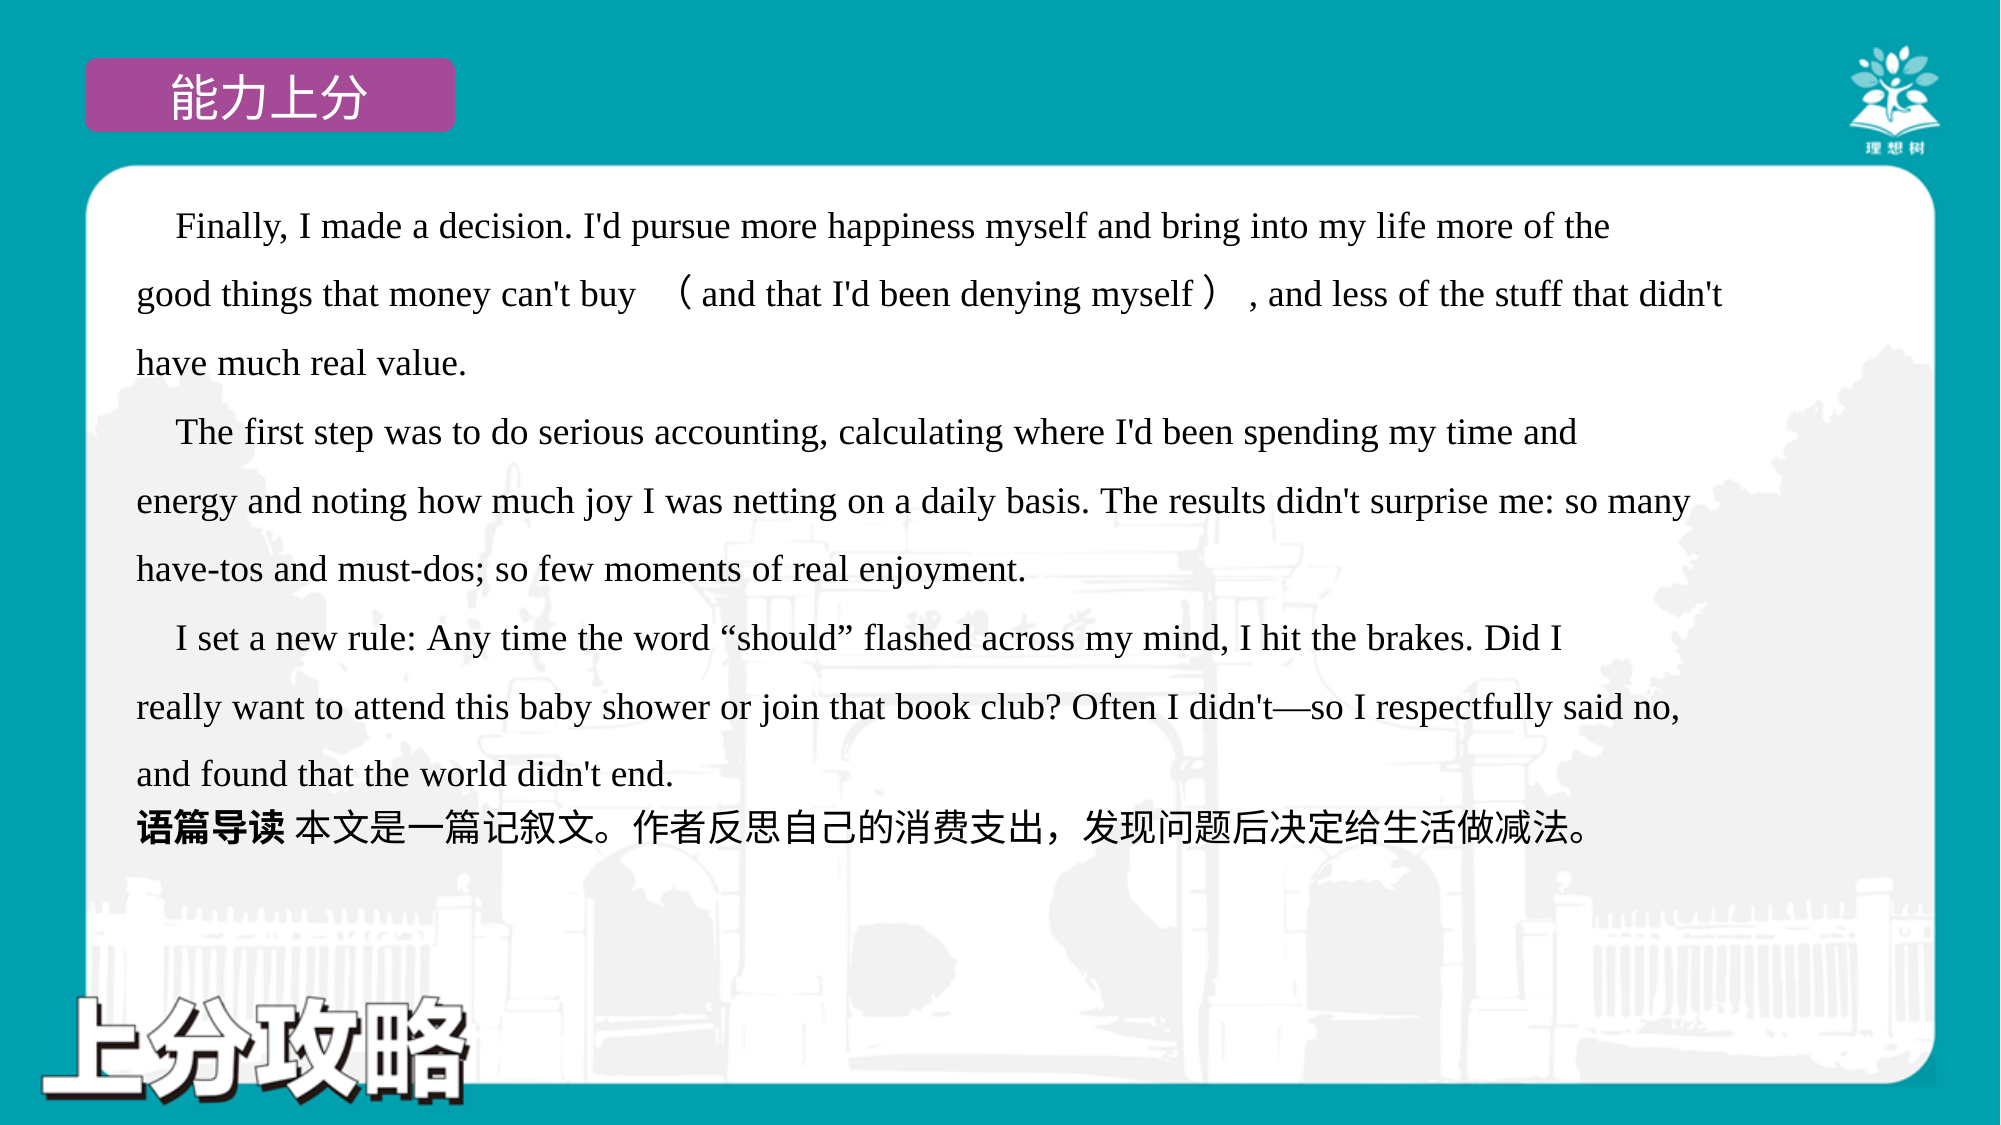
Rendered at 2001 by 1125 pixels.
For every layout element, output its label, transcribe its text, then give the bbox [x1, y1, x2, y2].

text_box Finally, I made a decision. I'd pursue more happiness myself and bring into my life more of the good things that money can't buy （and that I'd been denying myself）, and less of the stuff that didn't have much real value. The first step was to do serious accounting, calculating where I'd been spending my time and energy and noting how much joy I was netting on a daily basis. The results didn't surprise me: so many have-tos and must-dos; so few moments of real enjoyment. I set a new rule: Any time the word “should” flashed across my mind, I hit the brakes. Did I really want to attend this baby shower or join that book club? Often I didn't—so I respectfully said no, and found that the world didn't end.#7 [136, 176, 1865, 782]
text_box 语篇导读 本文是一篇记叙文。作者反思自己的消费支出，发现问题后决定给生活做减法。 [136, 782, 1865, 842]
picture [0, 0, 2000, 1125]
